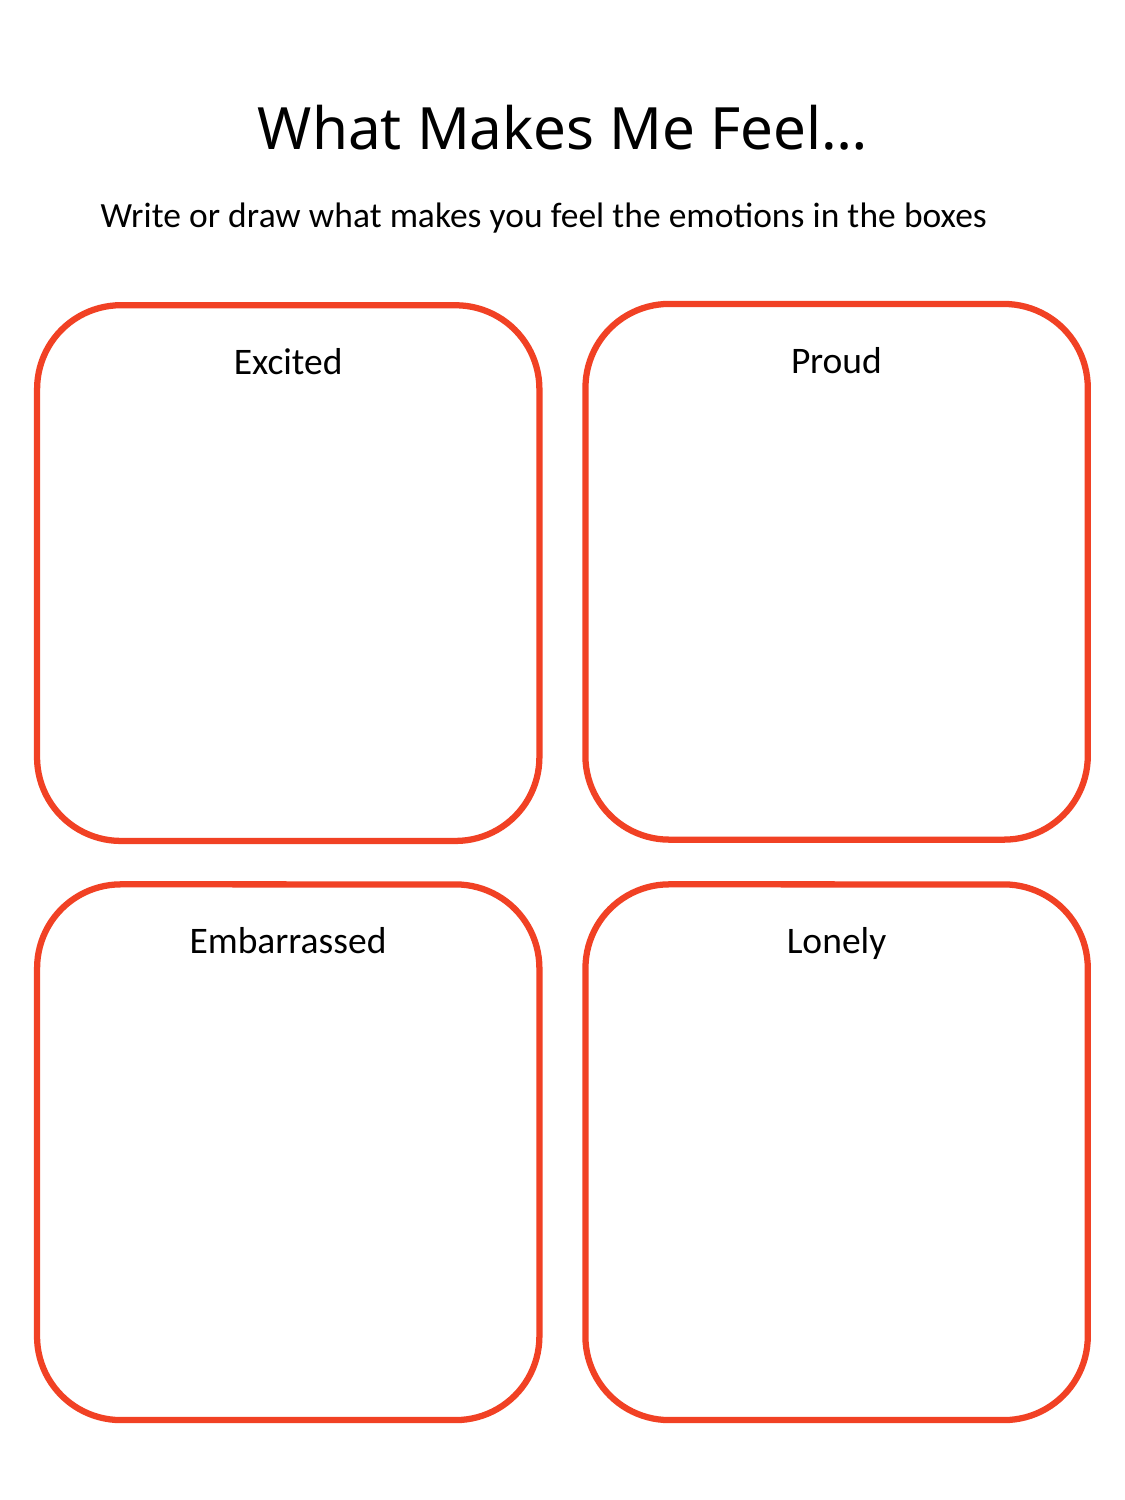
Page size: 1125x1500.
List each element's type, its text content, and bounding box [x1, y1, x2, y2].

text_box Proud [584, 302, 1089, 841]
text_box Lonely [584, 883, 1089, 1422]
title What Makes Me Feel… [77, 79, 1048, 182]
text_box Write or draw what makes you feel the emotions in the boxes [85, 185, 1052, 243]
text_box Embarrassed [35, 883, 541, 1422]
text_box Excited [35, 304, 541, 842]
